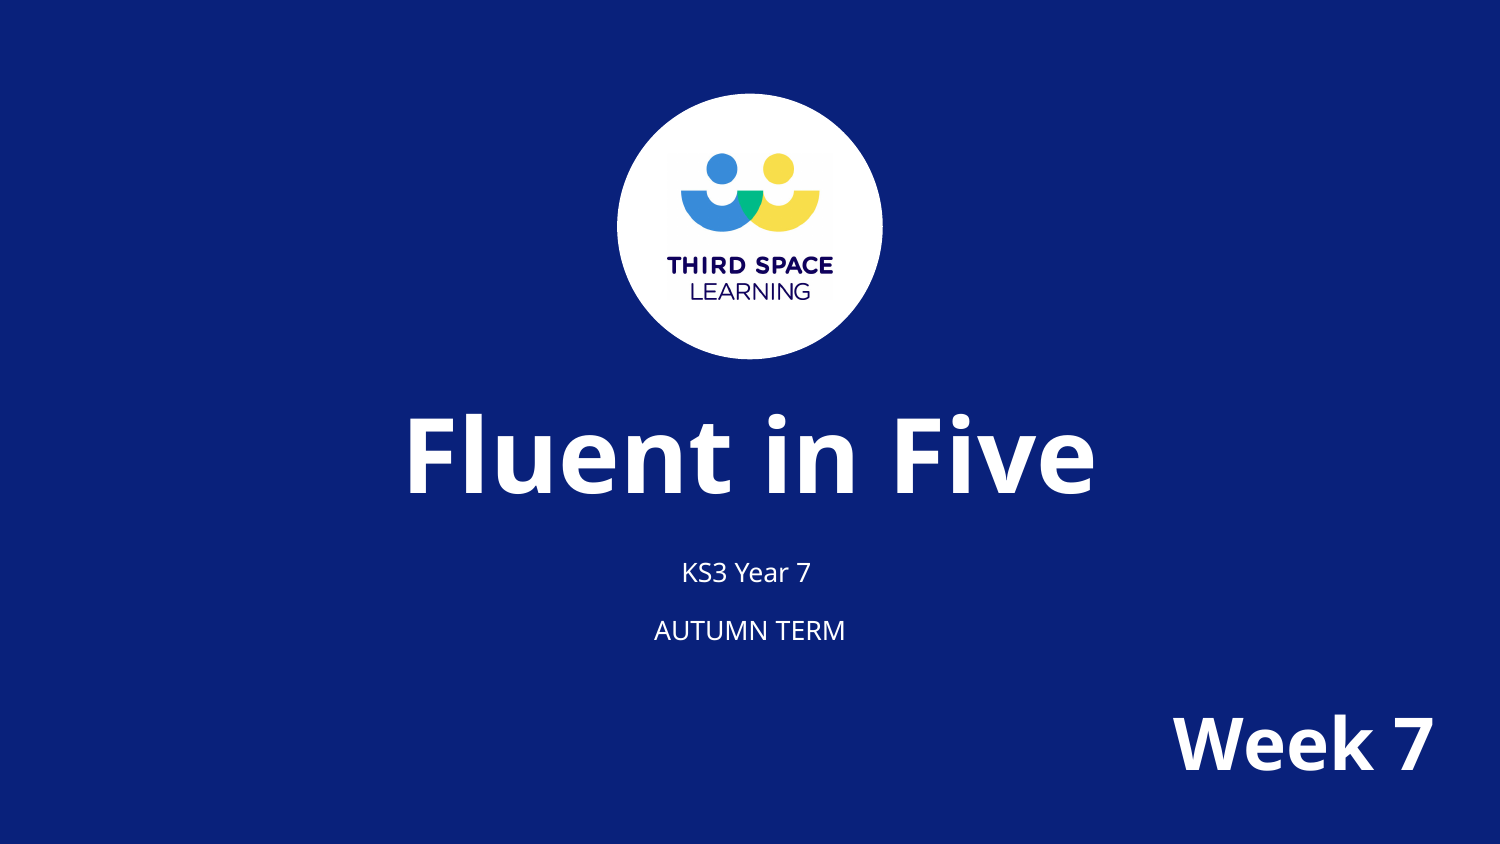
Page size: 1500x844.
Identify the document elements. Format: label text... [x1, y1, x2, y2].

text_box Week 7 [332, 682, 1451, 800]
picture [667, 153, 833, 300]
